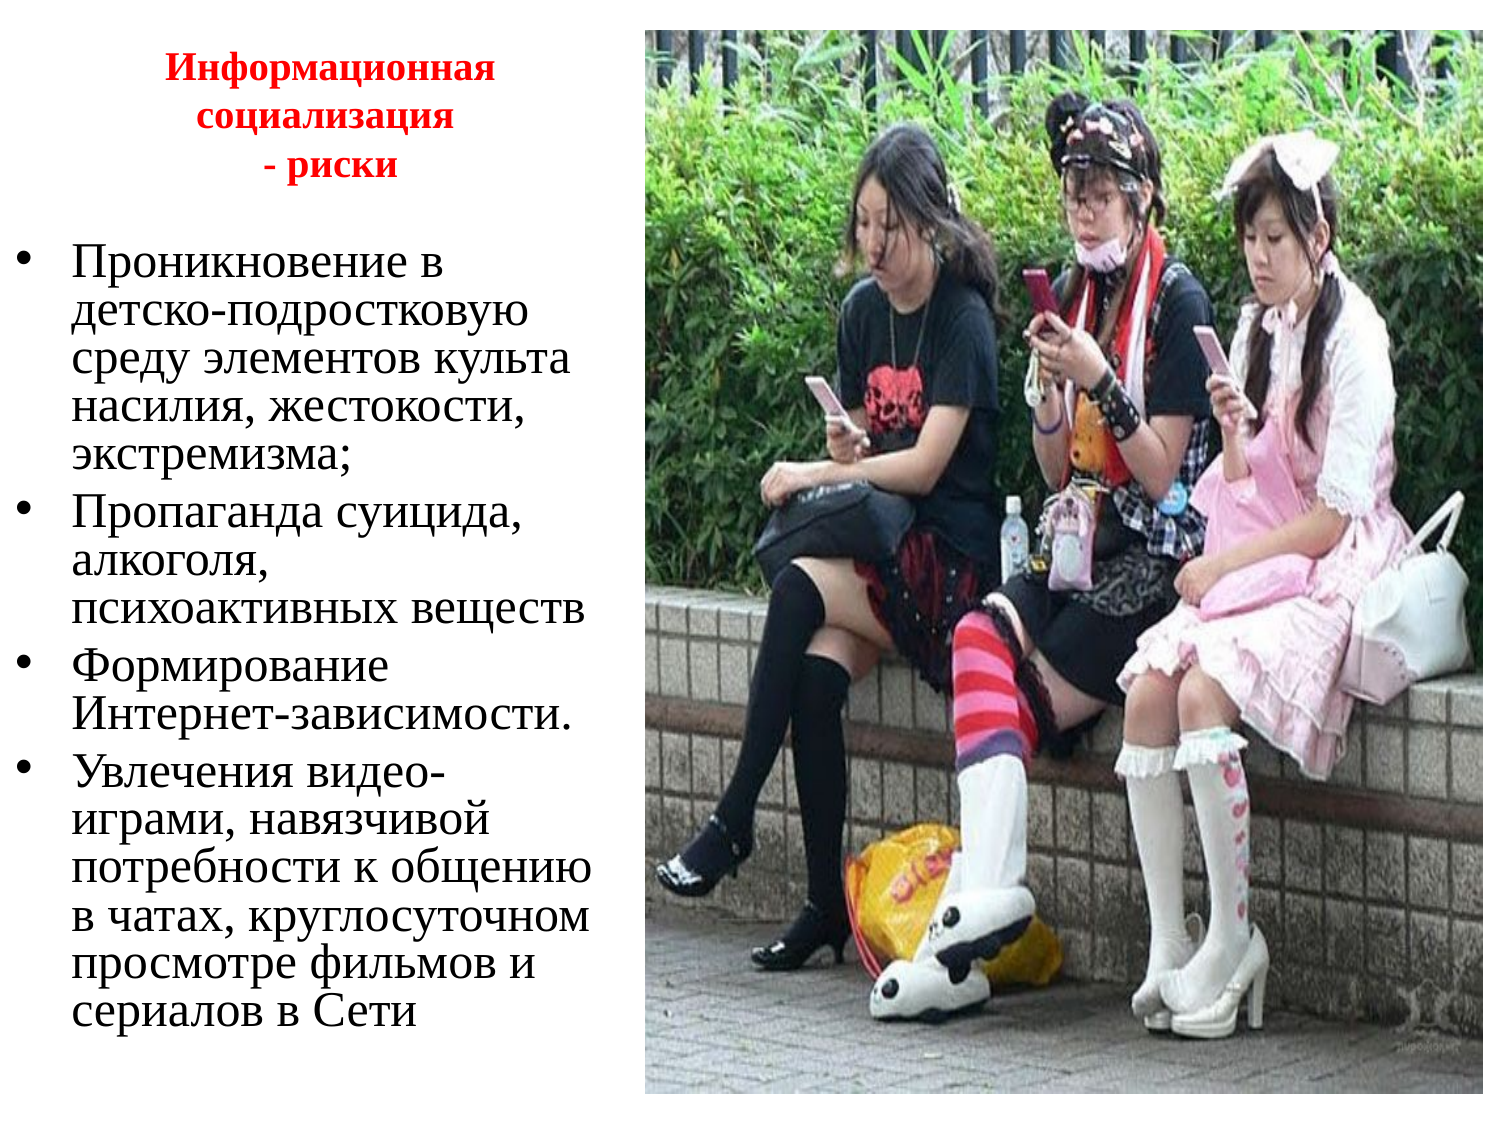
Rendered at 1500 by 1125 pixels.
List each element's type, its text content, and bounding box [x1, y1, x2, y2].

list Проникновение в детско-подростковую среду элементов культа насилия, жестокости, экстремизма; Пропаганда суицида, алкоголя, психоактивных веществ Формирование Интернет-зависимости. Увлечения видео-играми, навязчивой потребности к общению в чатах, круглосуточном просмотре фильмов и сериалов в Сети [0, 231, 622, 1052]
picture [645, 30, 1483, 1095]
title Информационная социализация - риски [17, 30, 643, 195]
